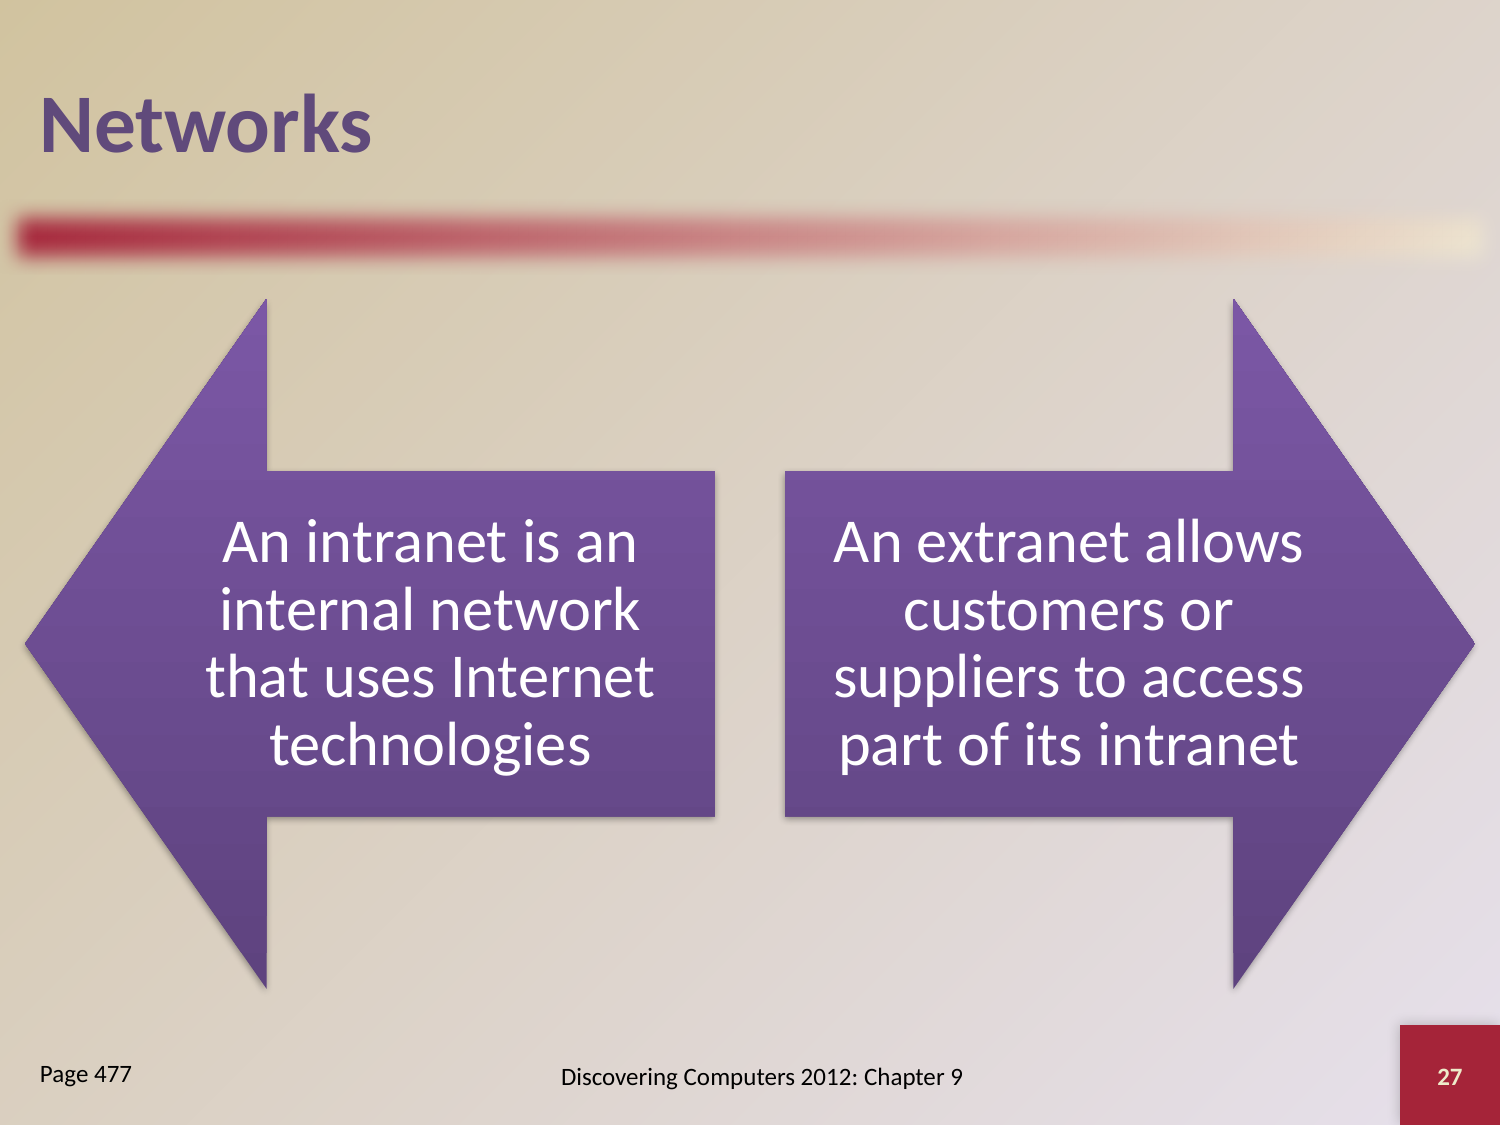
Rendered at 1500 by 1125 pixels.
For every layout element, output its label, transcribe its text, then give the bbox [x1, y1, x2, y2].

title Networks [24, 24, 1475, 213]
list Page 477 [24, 1050, 300, 1125]
slide_number 27 [1400, 1025, 1500, 1125]
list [24, 262, 1476, 1026]
footer Discovering Computers 2012: Chapter 9 [450, 1037, 1075, 1113]
